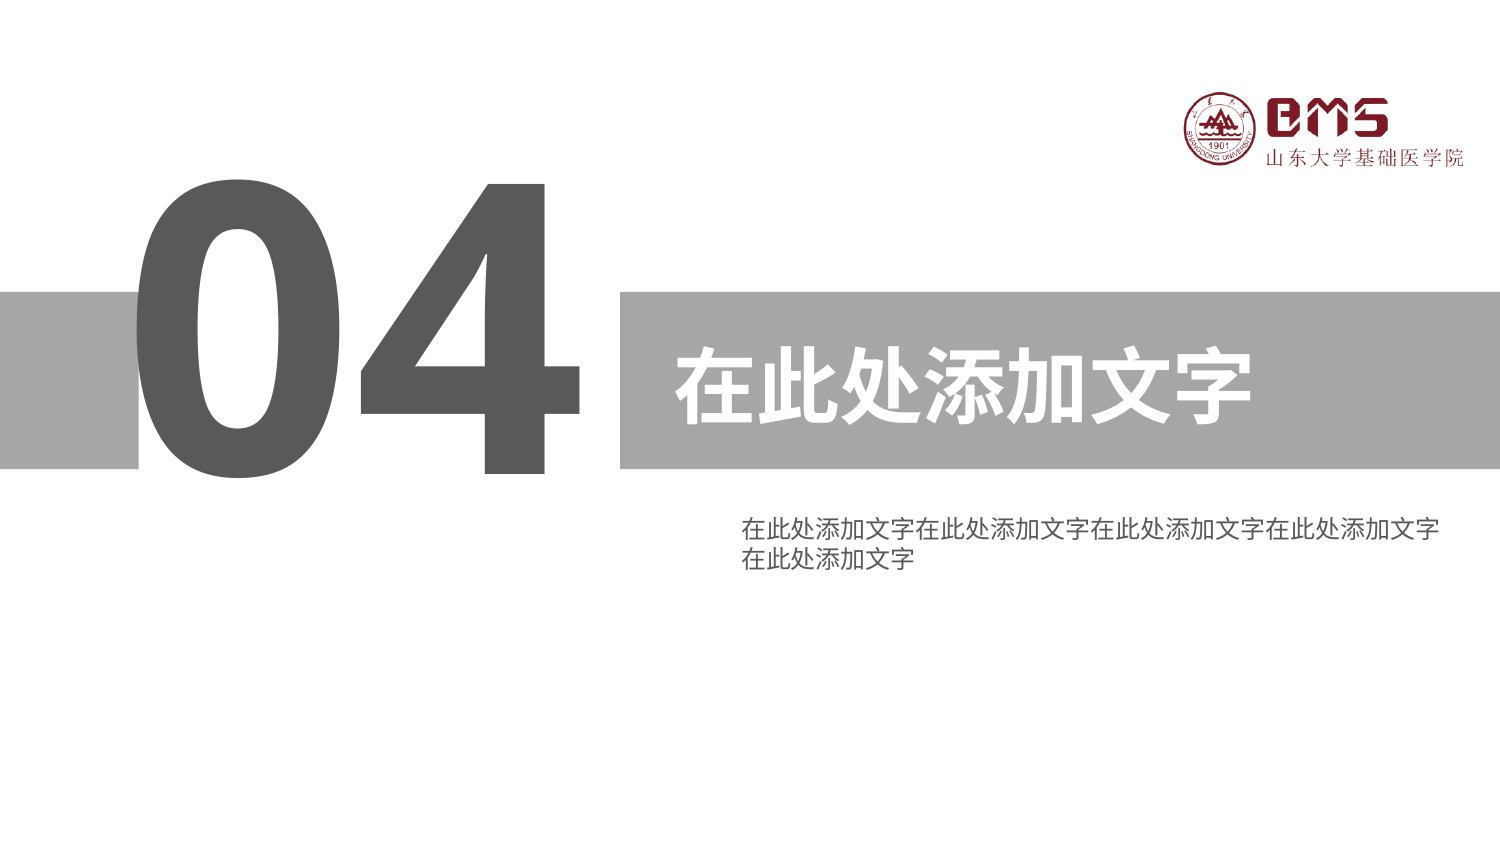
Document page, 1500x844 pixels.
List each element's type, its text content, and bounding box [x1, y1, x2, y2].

text_box [0, 290, 107, 471]
picture [1163, 74, 1500, 203]
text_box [619, 291, 1500, 470]
text_box 在此处添加文字在此处添加文字在此处添加文字在此处添加文字 在此处添加文字 [726, 506, 1459, 581]
text_box 04 [107, 60, 808, 563]
